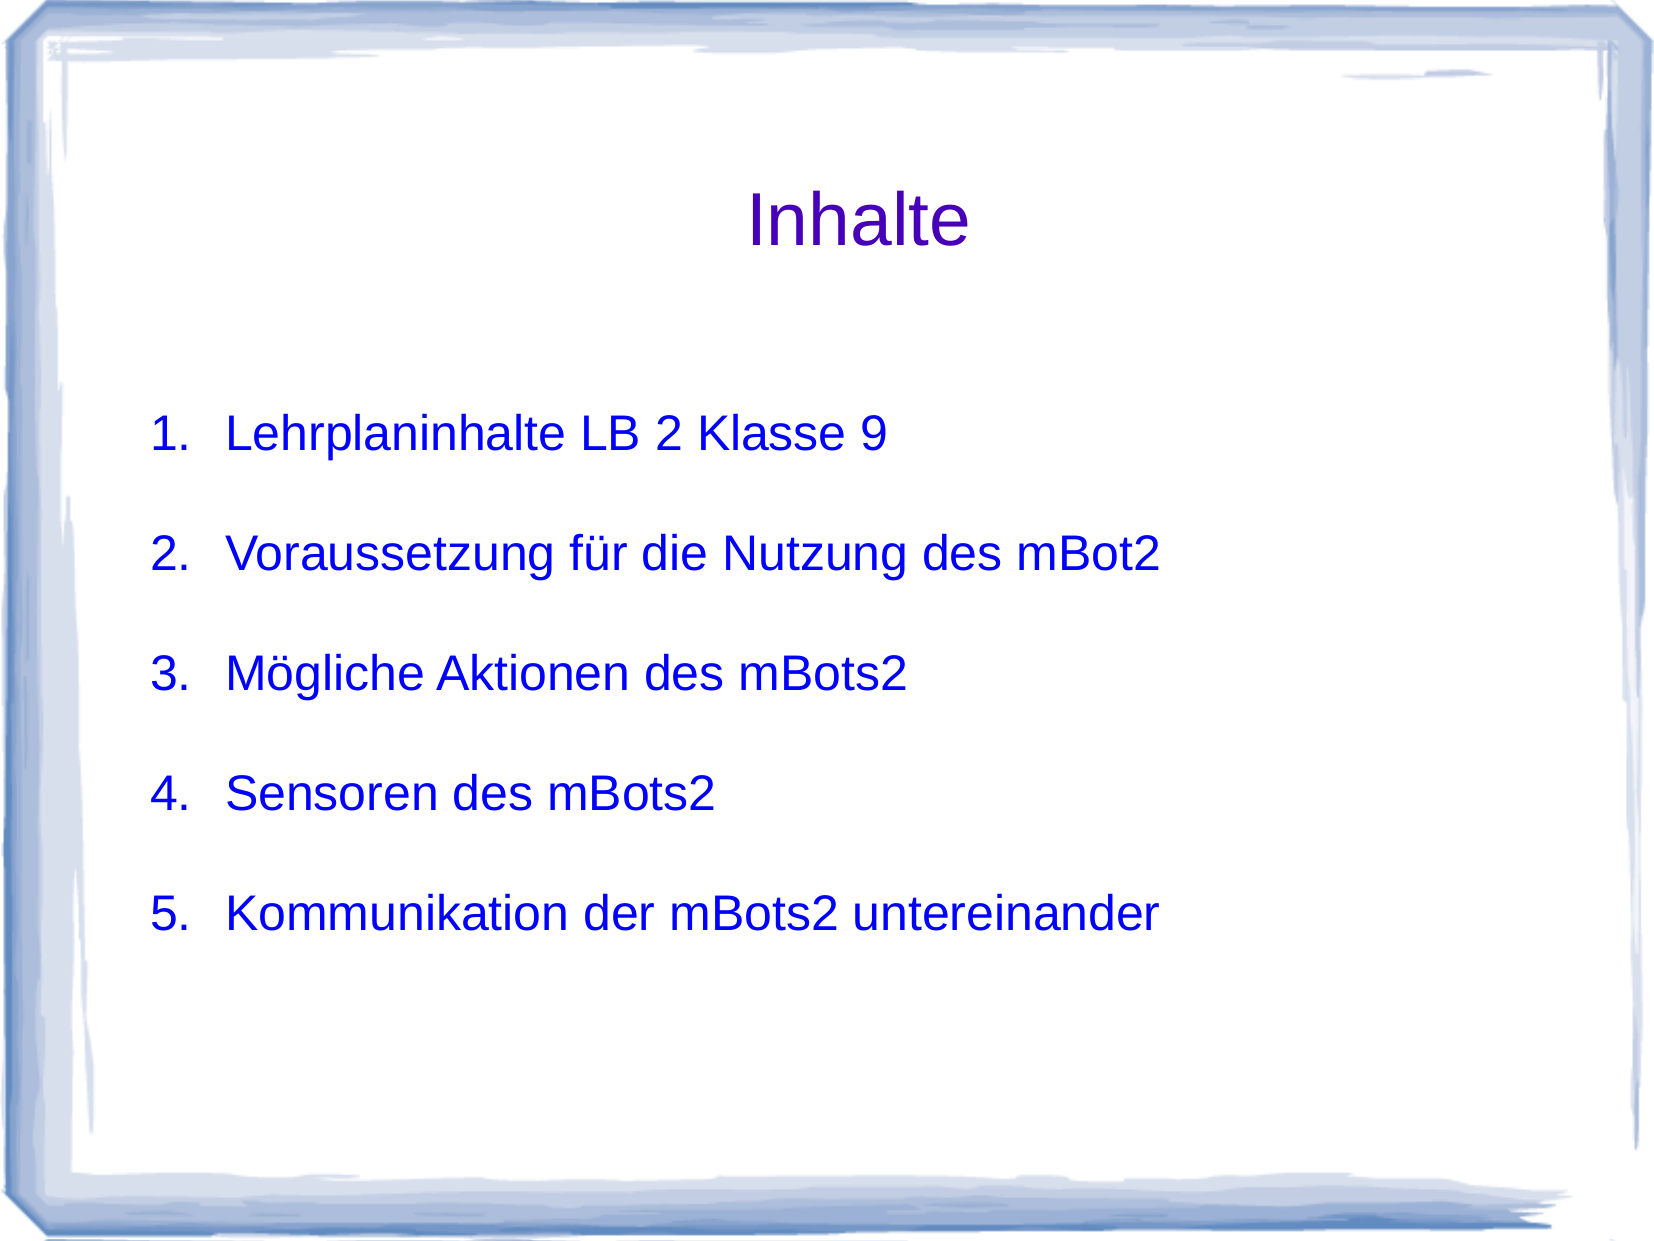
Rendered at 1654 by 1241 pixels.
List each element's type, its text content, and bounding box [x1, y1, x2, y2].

picture [0, 0, 1654, 1241]
text_box Inhalte Lehrplaninhalte LB 2 Klasse 9 Voraussetzung für die Nutzung des mBot2 Mögliche Aktionen des mBots2 Sensoren des mBots2 Kommunikation der mBots2 untereinander [135, 162, 1583, 982]
